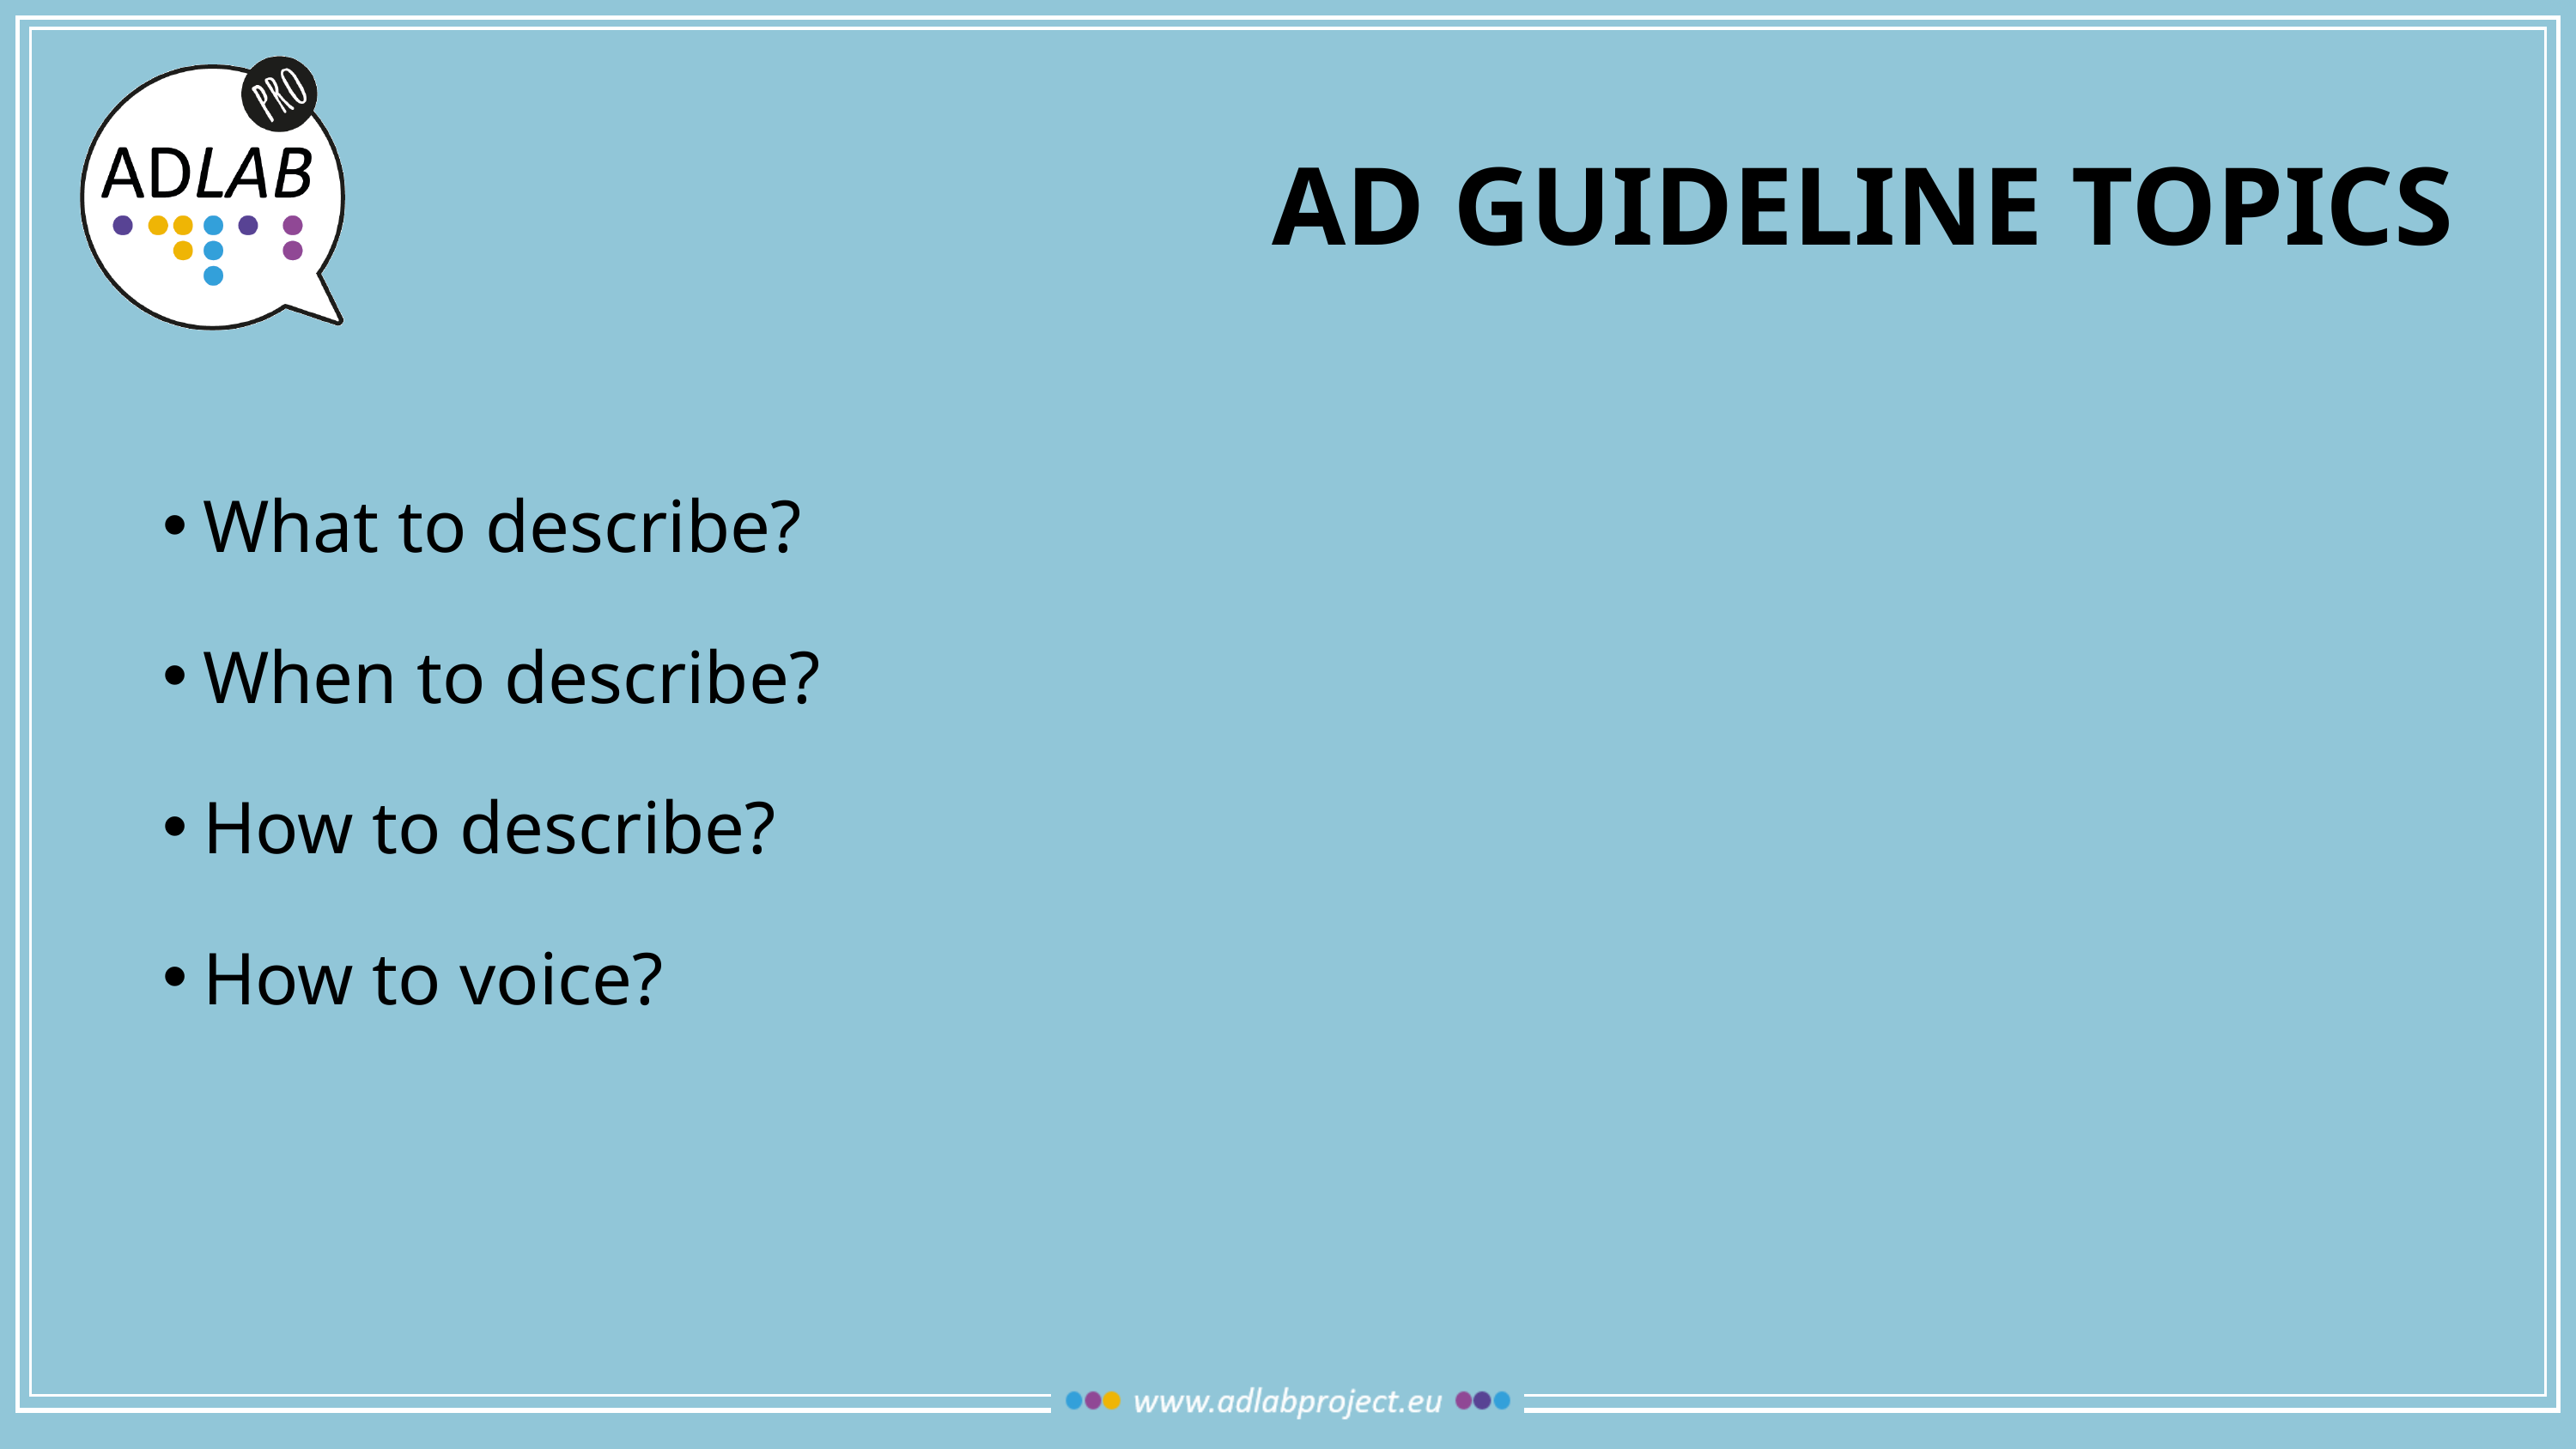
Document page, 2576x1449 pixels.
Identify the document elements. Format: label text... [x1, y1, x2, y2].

title AD GUIDELINE TOPICS [384, 70, 2467, 351]
picture [1051, 1378, 1524, 1429]
picture [72, 49, 353, 330]
list What to describe? When to describe? How to describe? How to voice? [150, 431, 2467, 1181]
